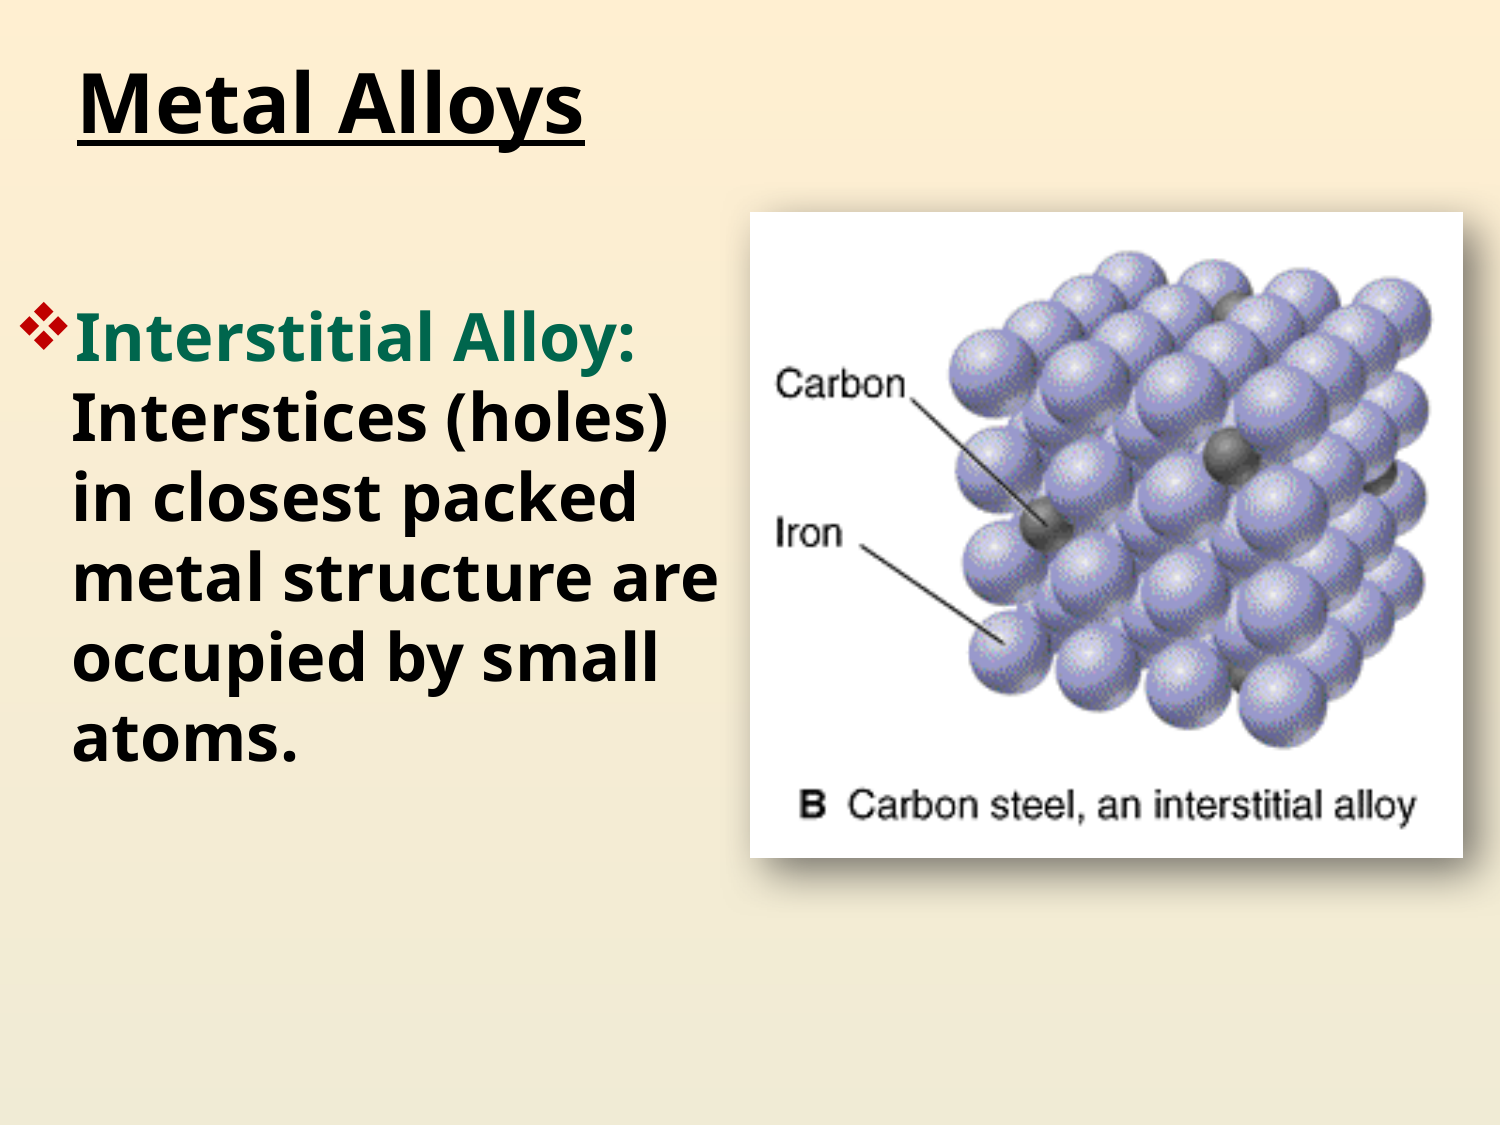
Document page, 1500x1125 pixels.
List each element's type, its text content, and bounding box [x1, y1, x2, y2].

list Interstitial Alloy: Interstices (holes) in closest packed metal structure are occupied by small atoms. [0, 287, 732, 825]
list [749, 212, 1463, 858]
title Metal Alloys [37, 49, 626, 151]
